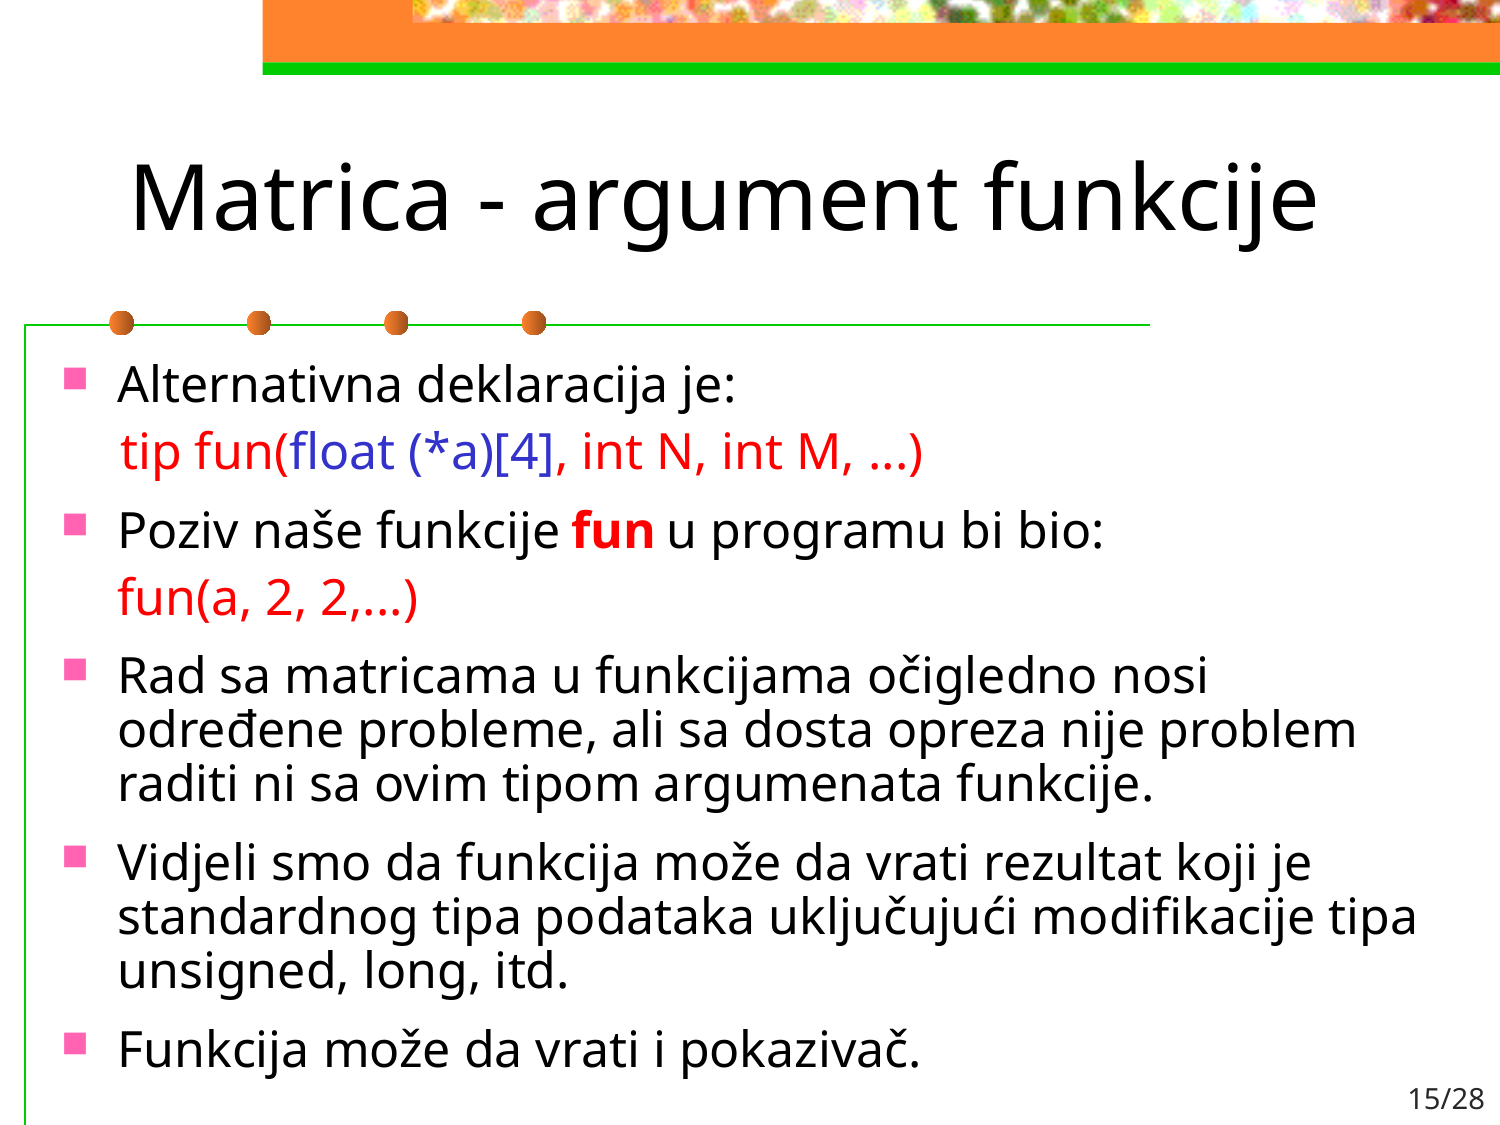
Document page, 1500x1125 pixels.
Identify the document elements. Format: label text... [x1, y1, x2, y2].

text_box 15/28 [1374, 1072, 1500, 1123]
list Alternativna deklaracija je: tip fun(float (*a)[4], int N, int M, ...) Poziv naše funkcije fun u programu bi bio: fun(a, 2, 2,...) Rad sa matricama u funkcijama očigledno nosi određene probleme, ali sa dosta opreza nije problem raditi ni sa ovim tipom argumenata funkcije. Vidjeli smo da funkcija može da vrati rezultat koji je standardnog tipa podataka uključujući modifikacije tipa unsigned, long, itd. Funkcija može da vrati i pokazivač. [45, 352, 1464, 1061]
title Matrica - argument funkcije [87, 99, 1363, 288]
picture [412, 0, 1500, 23]
